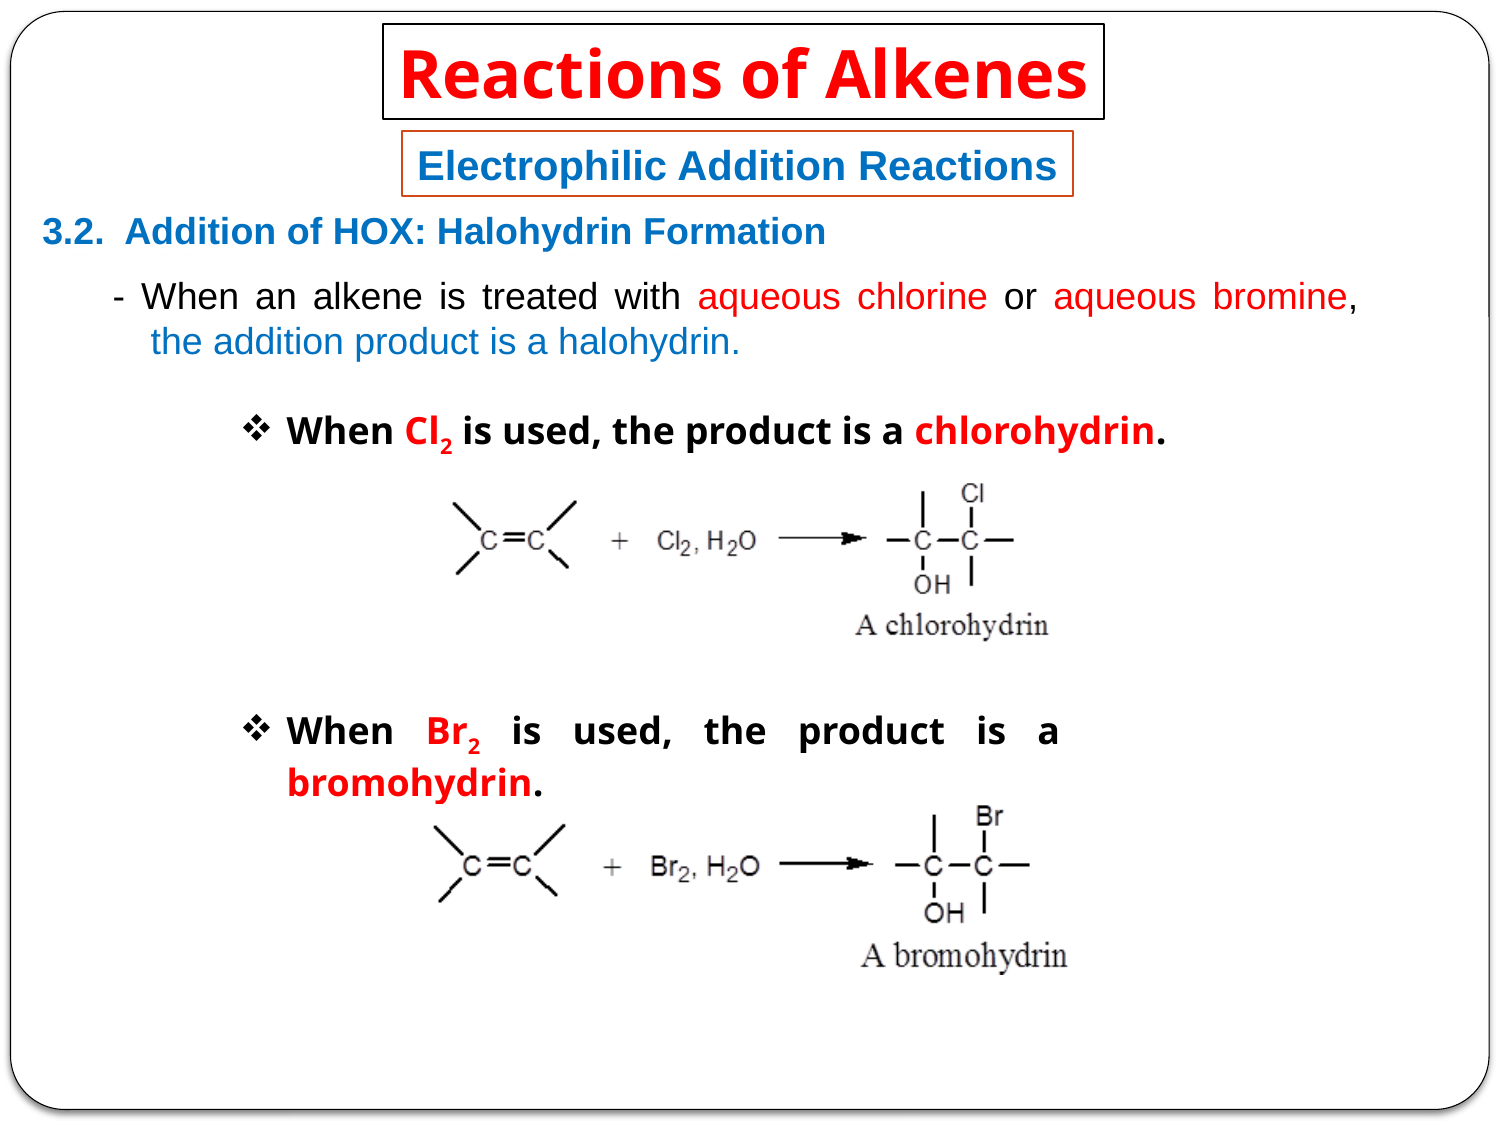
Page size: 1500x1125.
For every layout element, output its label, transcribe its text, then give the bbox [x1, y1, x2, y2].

text_box - When an alkene is treated with aqueous chlorine or aqueous bromine, the addition product is a halohydrin. [98, 264, 1373, 369]
picture [431, 804, 1069, 976]
text_box When Cl2 is used, the product is a chlorohydrin. [225, 399, 1300, 466]
text_box 3.2. Addition of HOX: Halohydrin Formation [27, 199, 888, 260]
picture [450, 482, 1050, 643]
text_box When Br2 is used, the product is a bromohydrin. [224, 699, 1076, 811]
text_box Electrophilic Addition Reactions [401, 130, 1074, 197]
text_box Reactions of Alkenes [382, 23, 1105, 120]
